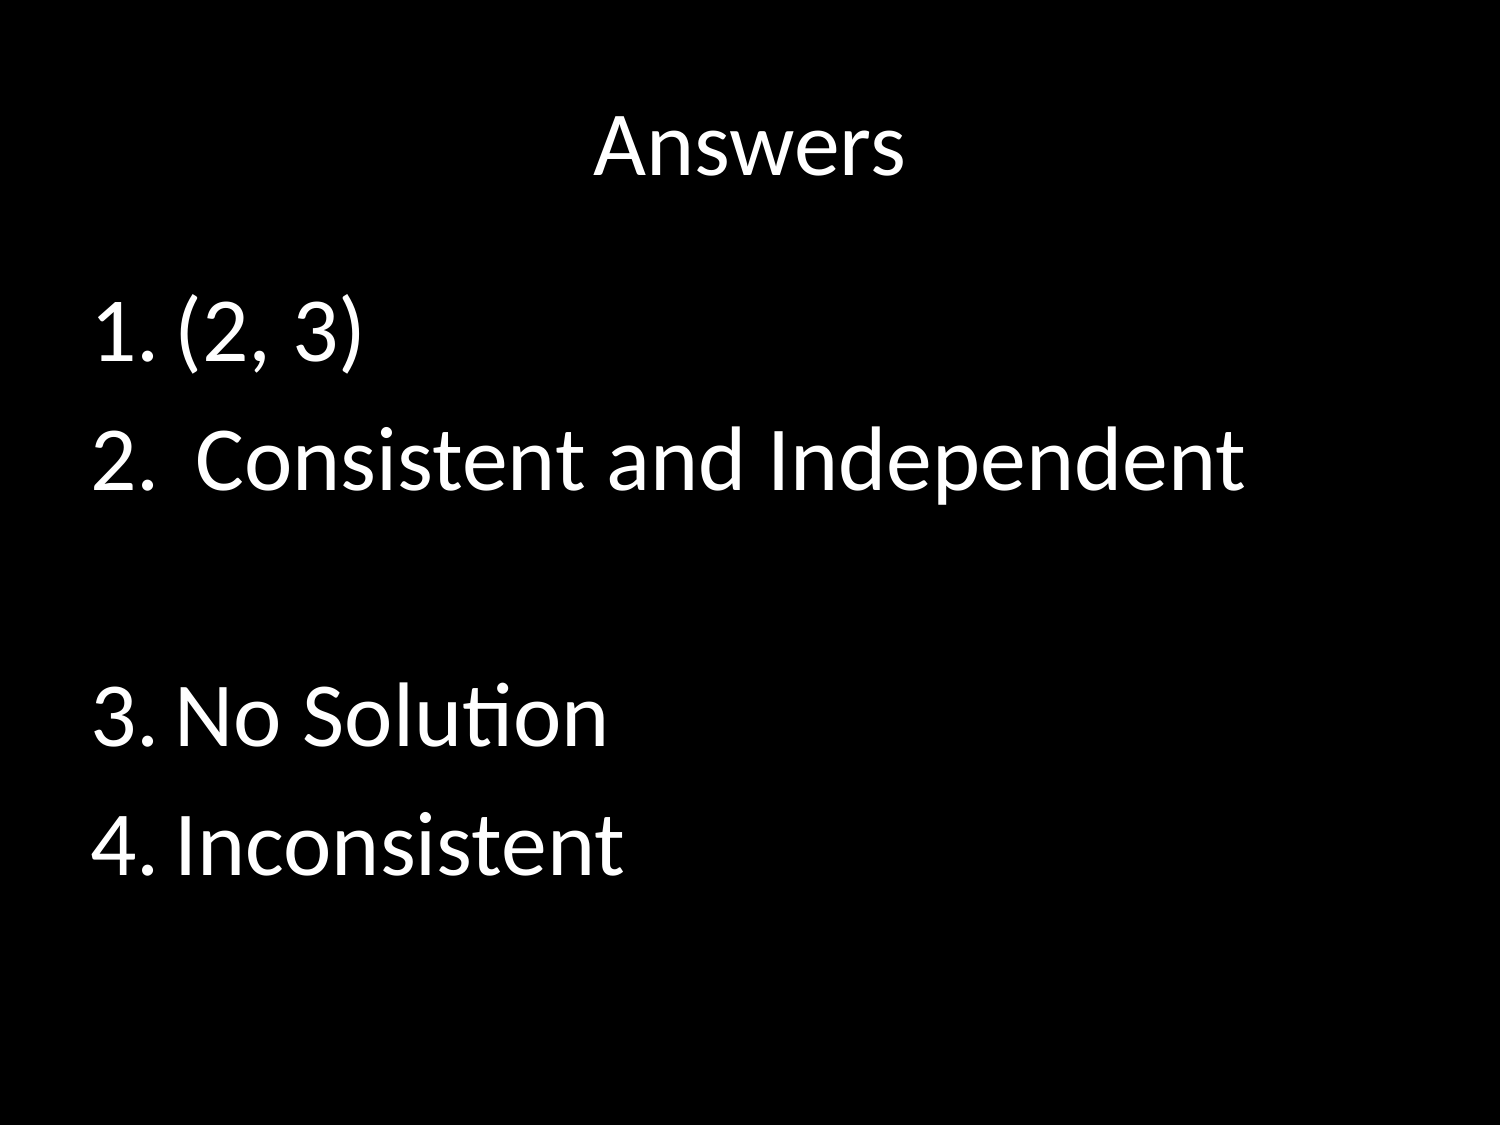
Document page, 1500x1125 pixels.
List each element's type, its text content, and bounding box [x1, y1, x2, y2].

list (2, 3) Consistent and Independent No Solution Inconsistent [75, 262, 1425, 1005]
title Answers [75, 45, 1425, 233]
